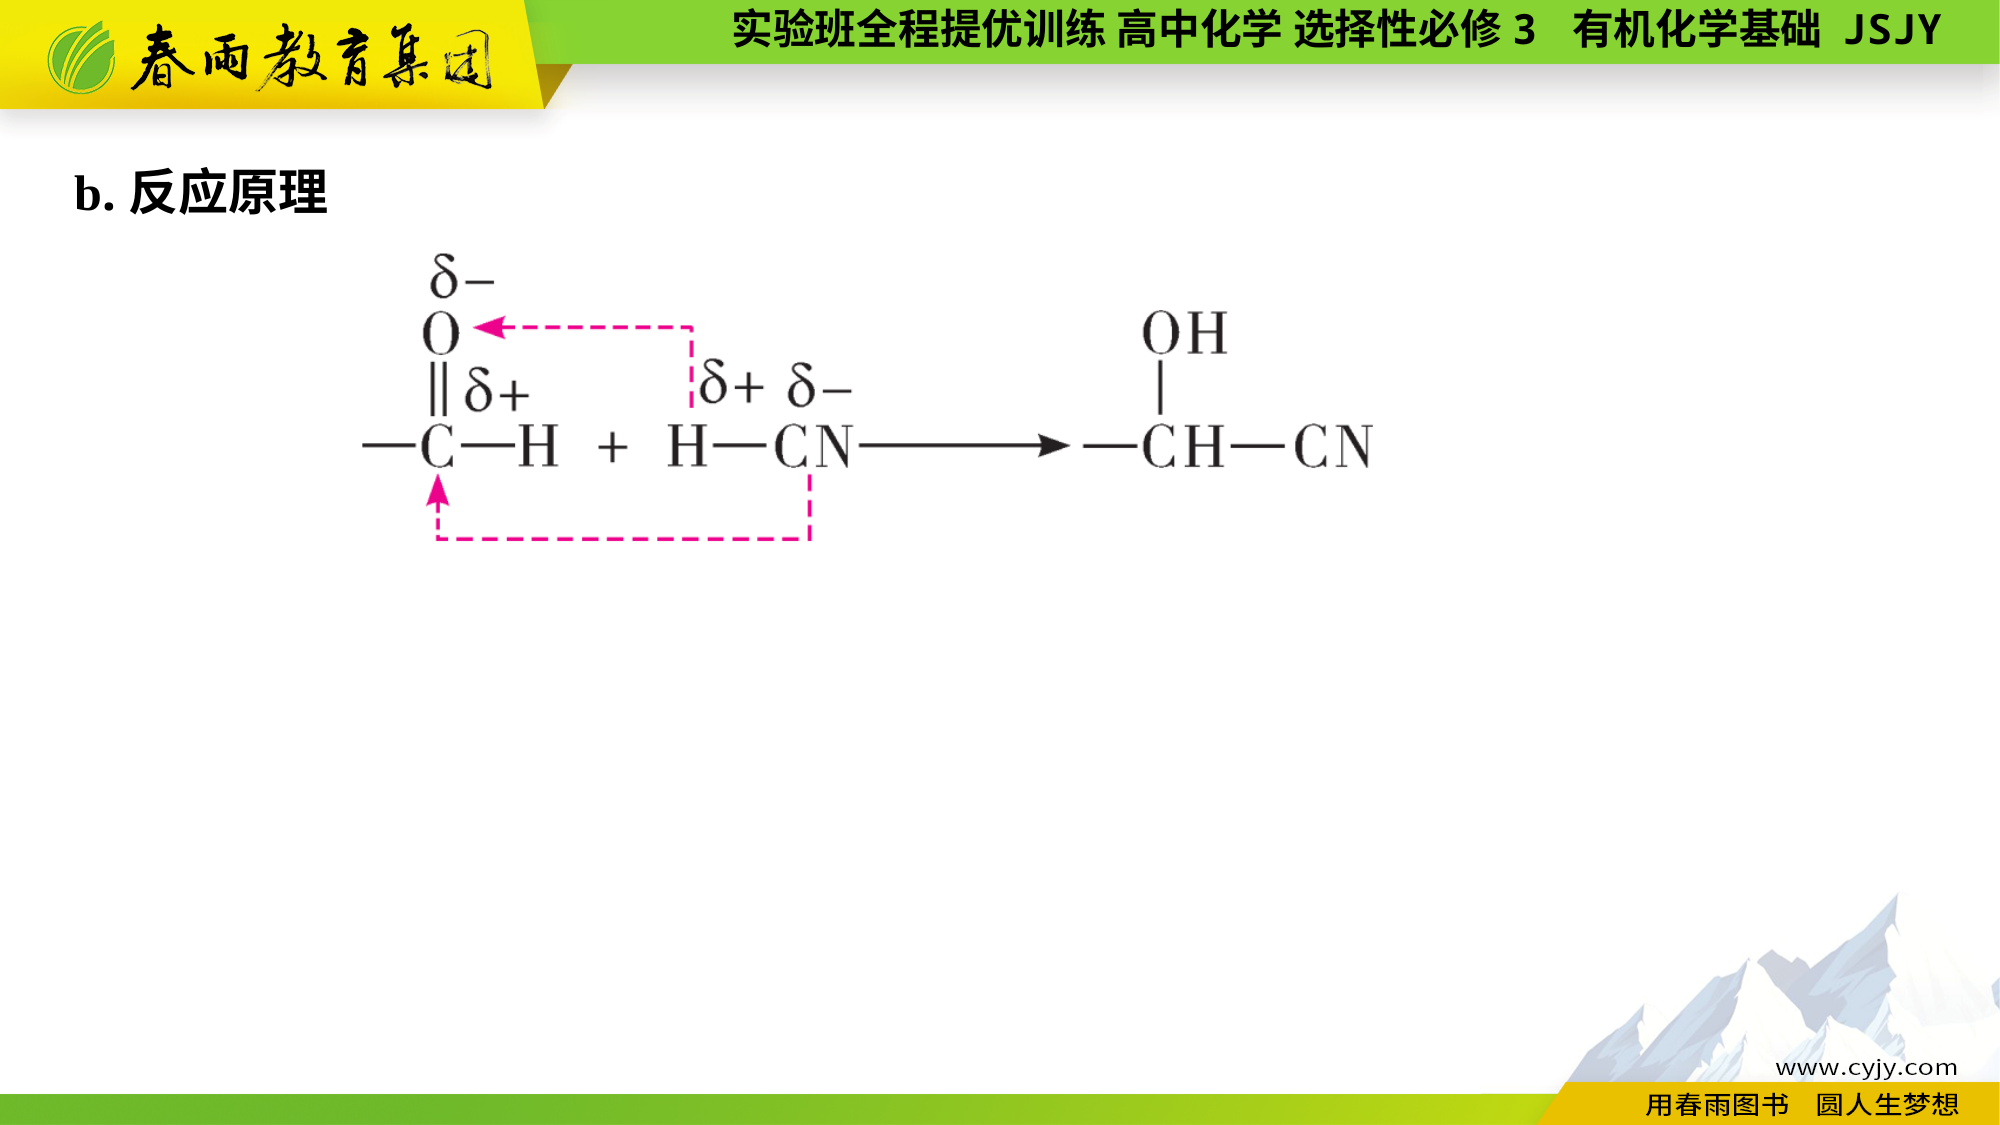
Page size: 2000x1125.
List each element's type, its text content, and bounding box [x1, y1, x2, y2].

list b.反应原理 [59, 122, 1944, 326]
picture [0, 0, 2000, 1125]
